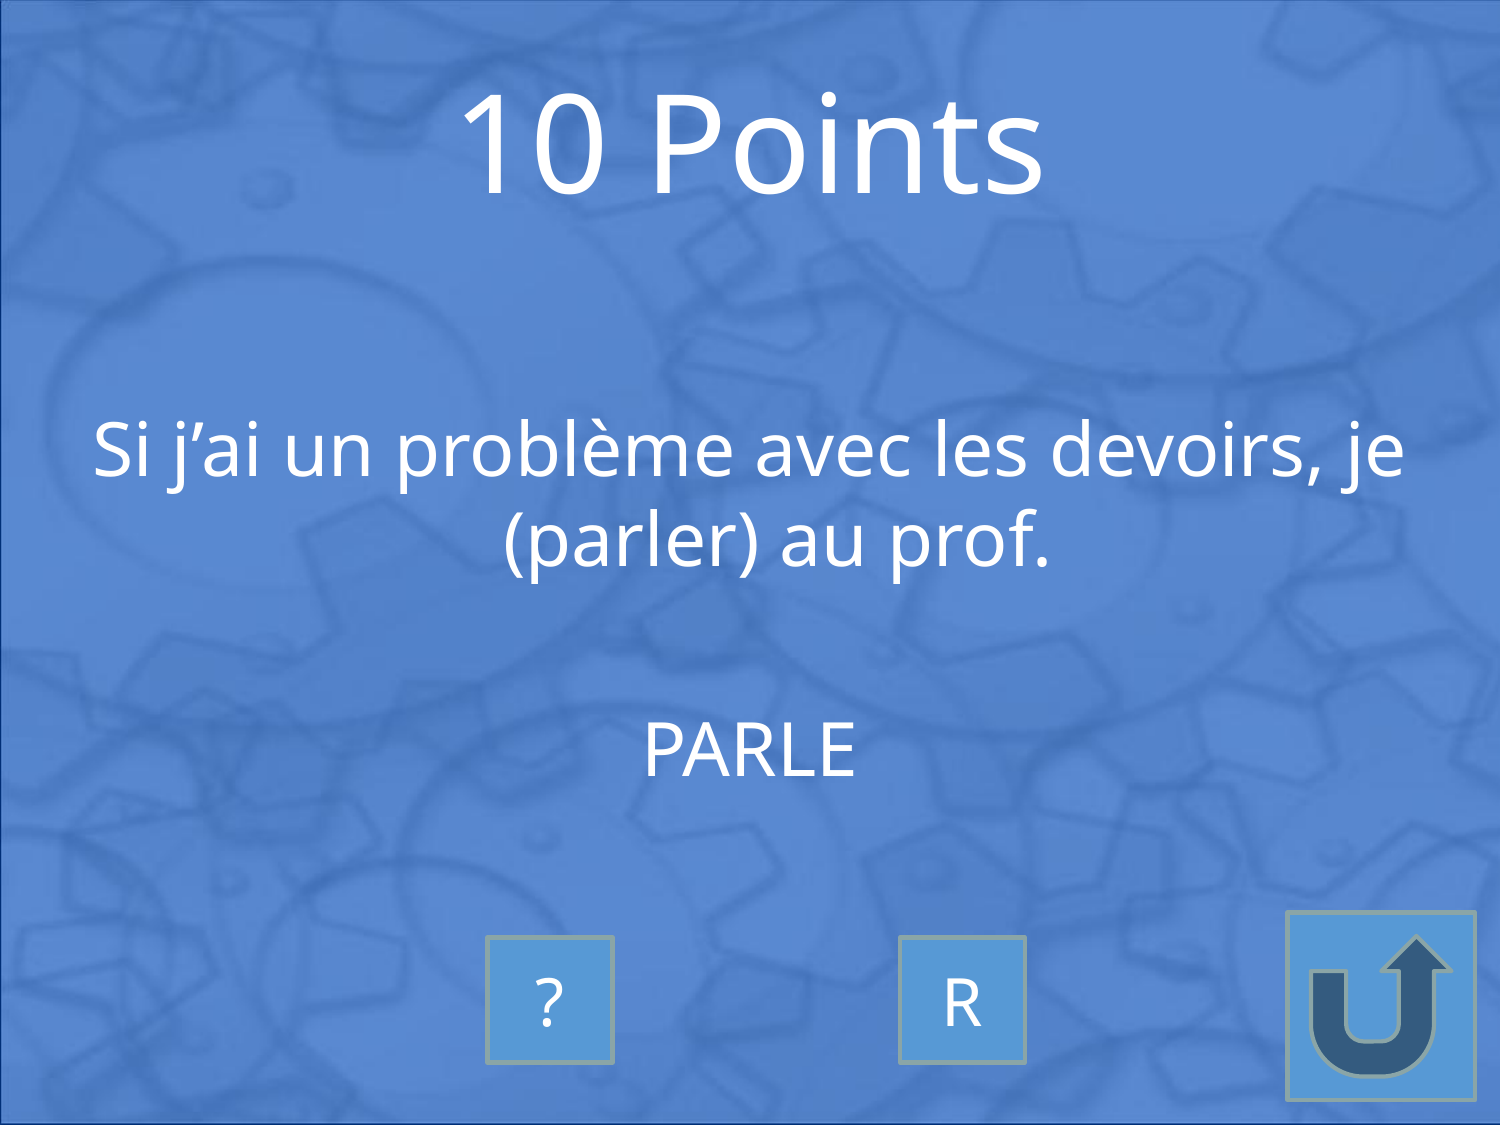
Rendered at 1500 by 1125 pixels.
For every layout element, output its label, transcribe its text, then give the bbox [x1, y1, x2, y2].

title 10 Points [74, 44, 1426, 224]
picture [0, 0, 1500, 1125]
text_box R [898, 935, 1027, 1065]
text_box ? [485, 935, 615, 1065]
text_box [1285, 910, 1477, 1102]
list Si j’ai un problème avec les devoirs, je (parler) au prof. PARLE [74, 224, 1426, 968]
